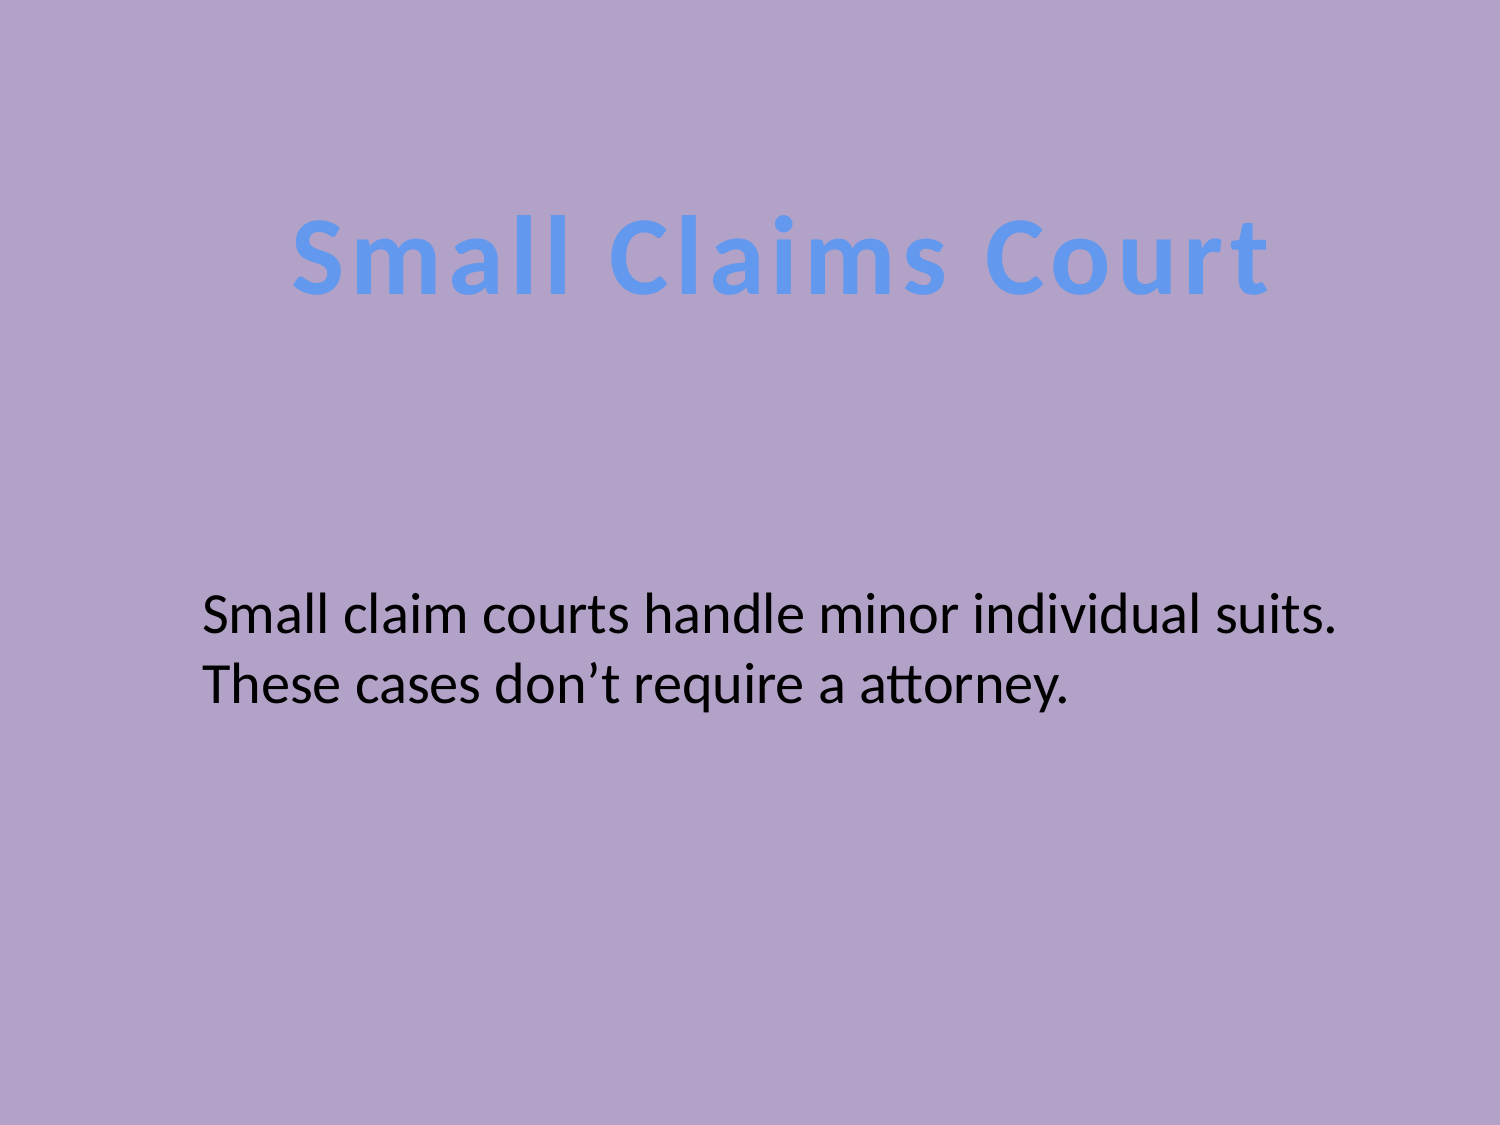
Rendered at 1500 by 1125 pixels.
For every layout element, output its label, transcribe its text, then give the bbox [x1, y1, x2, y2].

text_box Small claim courts handle minor individual suits. These cases don’t require a attorney. [187, 567, 1425, 723]
text_box Small Claims Court [276, 174, 1286, 325]
